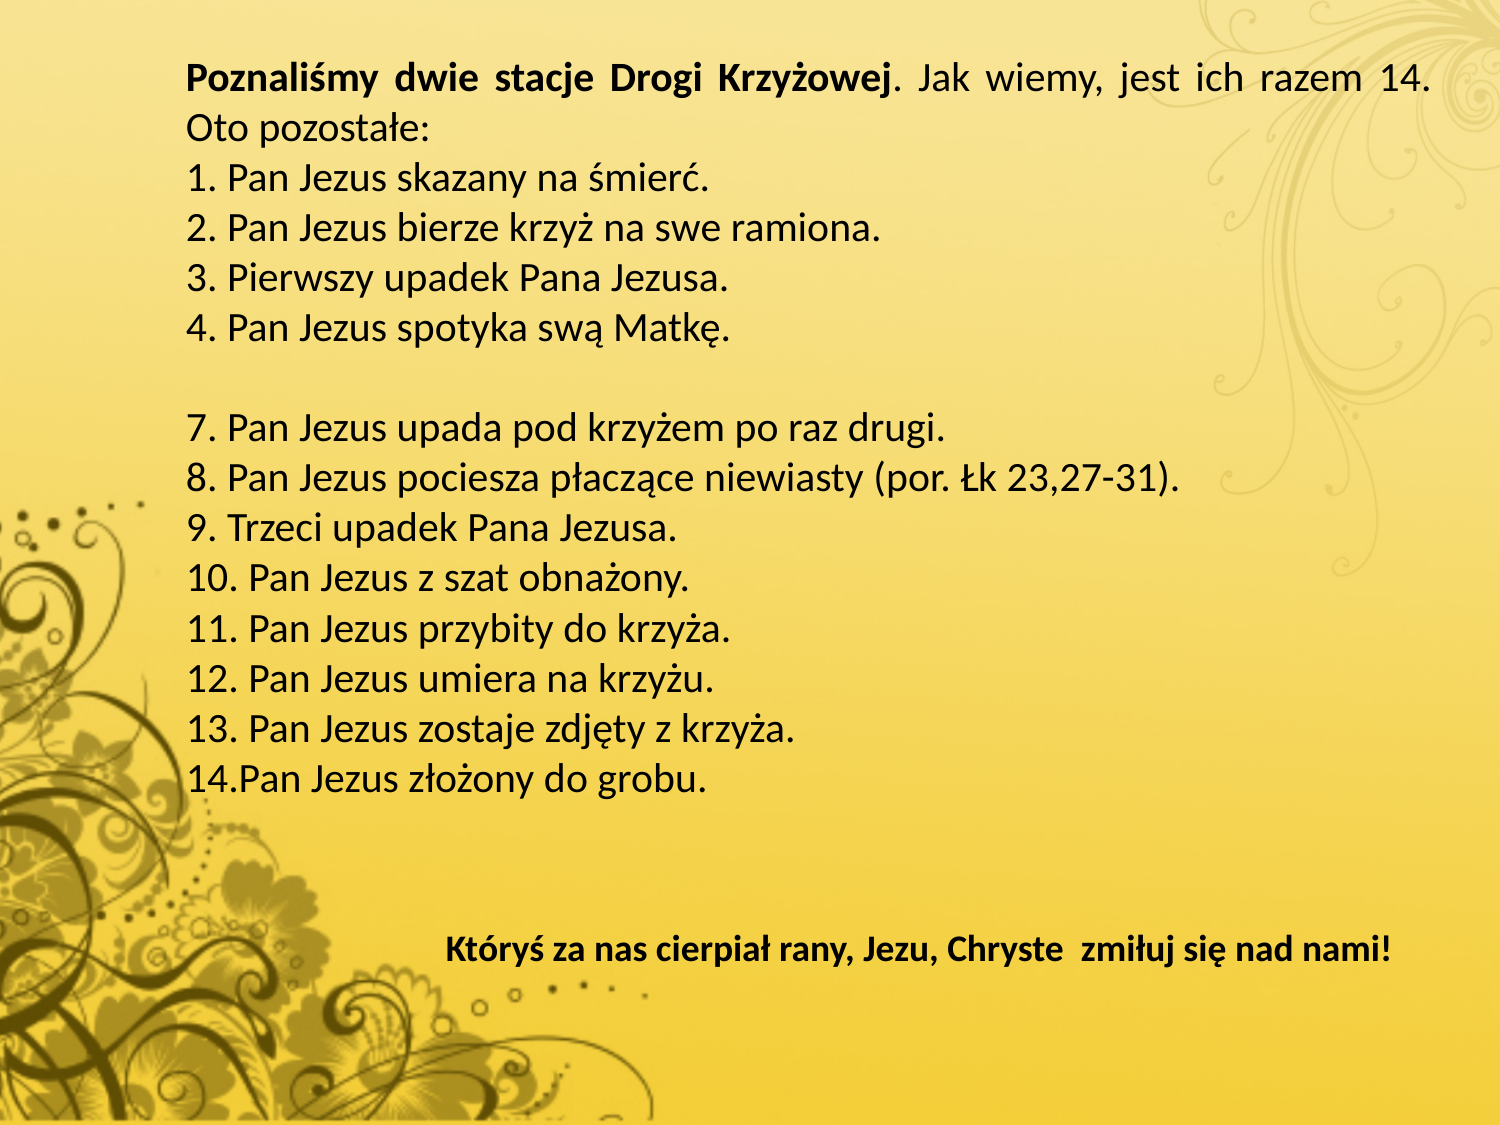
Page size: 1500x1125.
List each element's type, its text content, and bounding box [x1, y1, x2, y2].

picture [0, 0, 1500, 1125]
text_box Poznaliśmy dwie stacje Drogi Krzyżowej. Jak wiemy, jest ich razem 14. Oto pozostałe: 1. Pan Jezus skazany na śmierć. 2. Pan Jezus bierze krzyż na swe ramiona. 3. Pierwszy upadek Pana Jezusa. 4. Pan Jezus spotyka swą Matkę. 7. Pan Jezus upada pod krzyżem po raz drugi. 8. Pan Jezus pociesza płaczące niewiasty (por. Łk 23,27-31). 9. Trzeci upadek Pana Jezusa. 10. Pan Jezus z szat obnażony. 11. Pan Jezus przybity do krzyża. 12. Pan Jezus umiera na krzyżu. 13. Pan Jezus zostaje zdjęty z krzyża. 14.Pan Jezus złożony do grobu. [171, 42, 1447, 858]
text_box Któryś za nas cierpiał rany, Jezu, Chryste zmiłuj się nad nami! [430, 916, 1459, 977]
